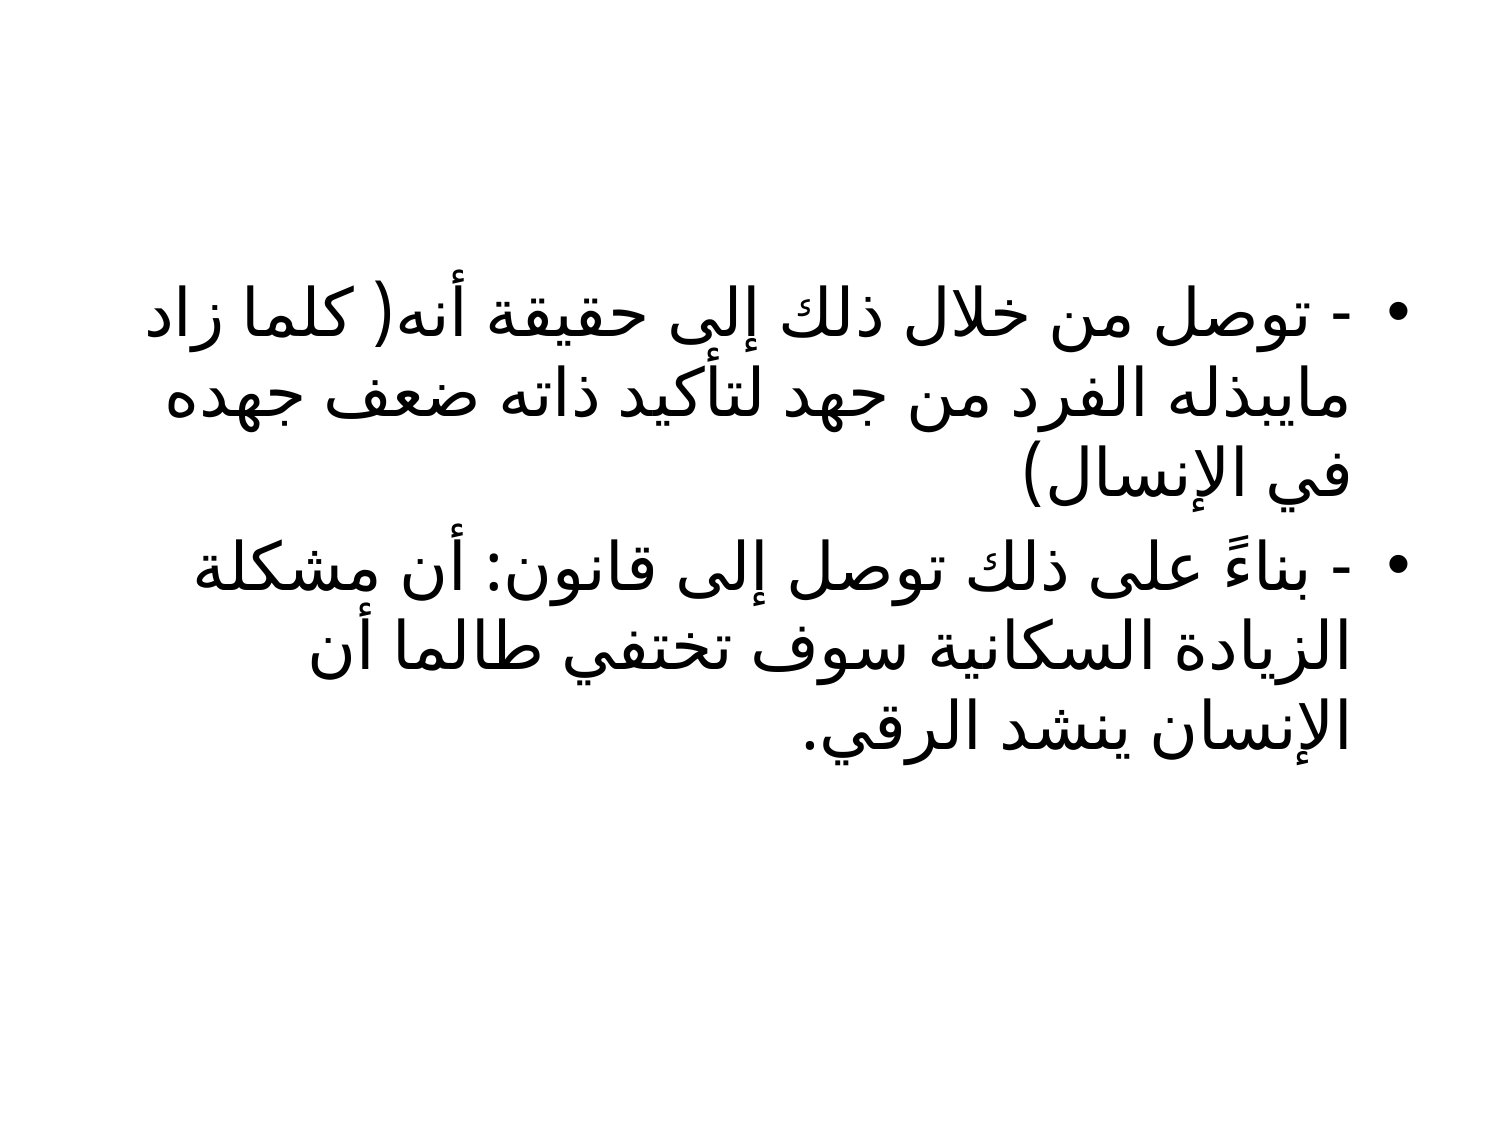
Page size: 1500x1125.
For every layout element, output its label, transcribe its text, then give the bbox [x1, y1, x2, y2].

list - توصل من خلال ذلك إلى حقيقة أنه( كلما زاد مايبذله الفرد من جهد لتأكيد ذاته ضعف جهده في الإنسال) - بناءً على ذلك توصل إلى قانون: أن مشكلة الزيادة السكانية سوف تختفي طالما أن الإنسان ينشد الرقي. [75, 262, 1425, 1005]
